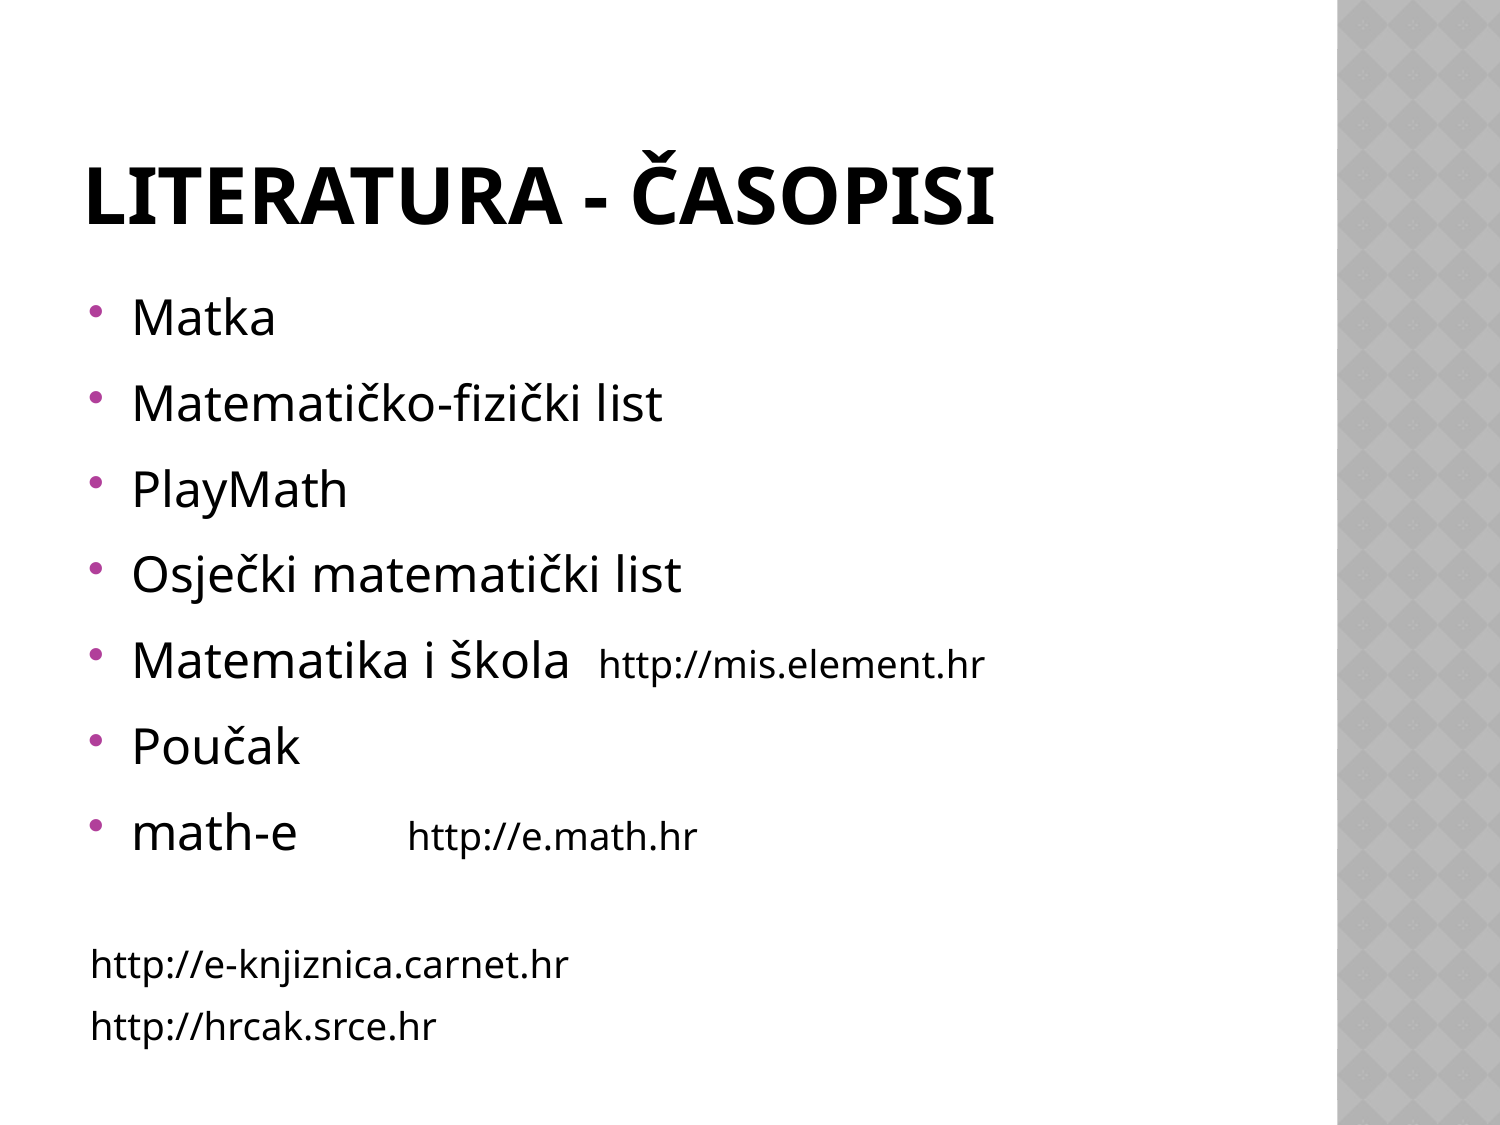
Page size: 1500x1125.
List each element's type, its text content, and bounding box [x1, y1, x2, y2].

title Literatura - časopisi [75, 52, 1263, 240]
list Matka Matematičko-fizički list PlayMath Osječki matematički list Matematika i škola http://mis.element.hr Poučak math-e http://e.math.hr http://e-knjiznica.carnet.hr http://hrcak.srce.hr [75, 264, 1263, 1059]
